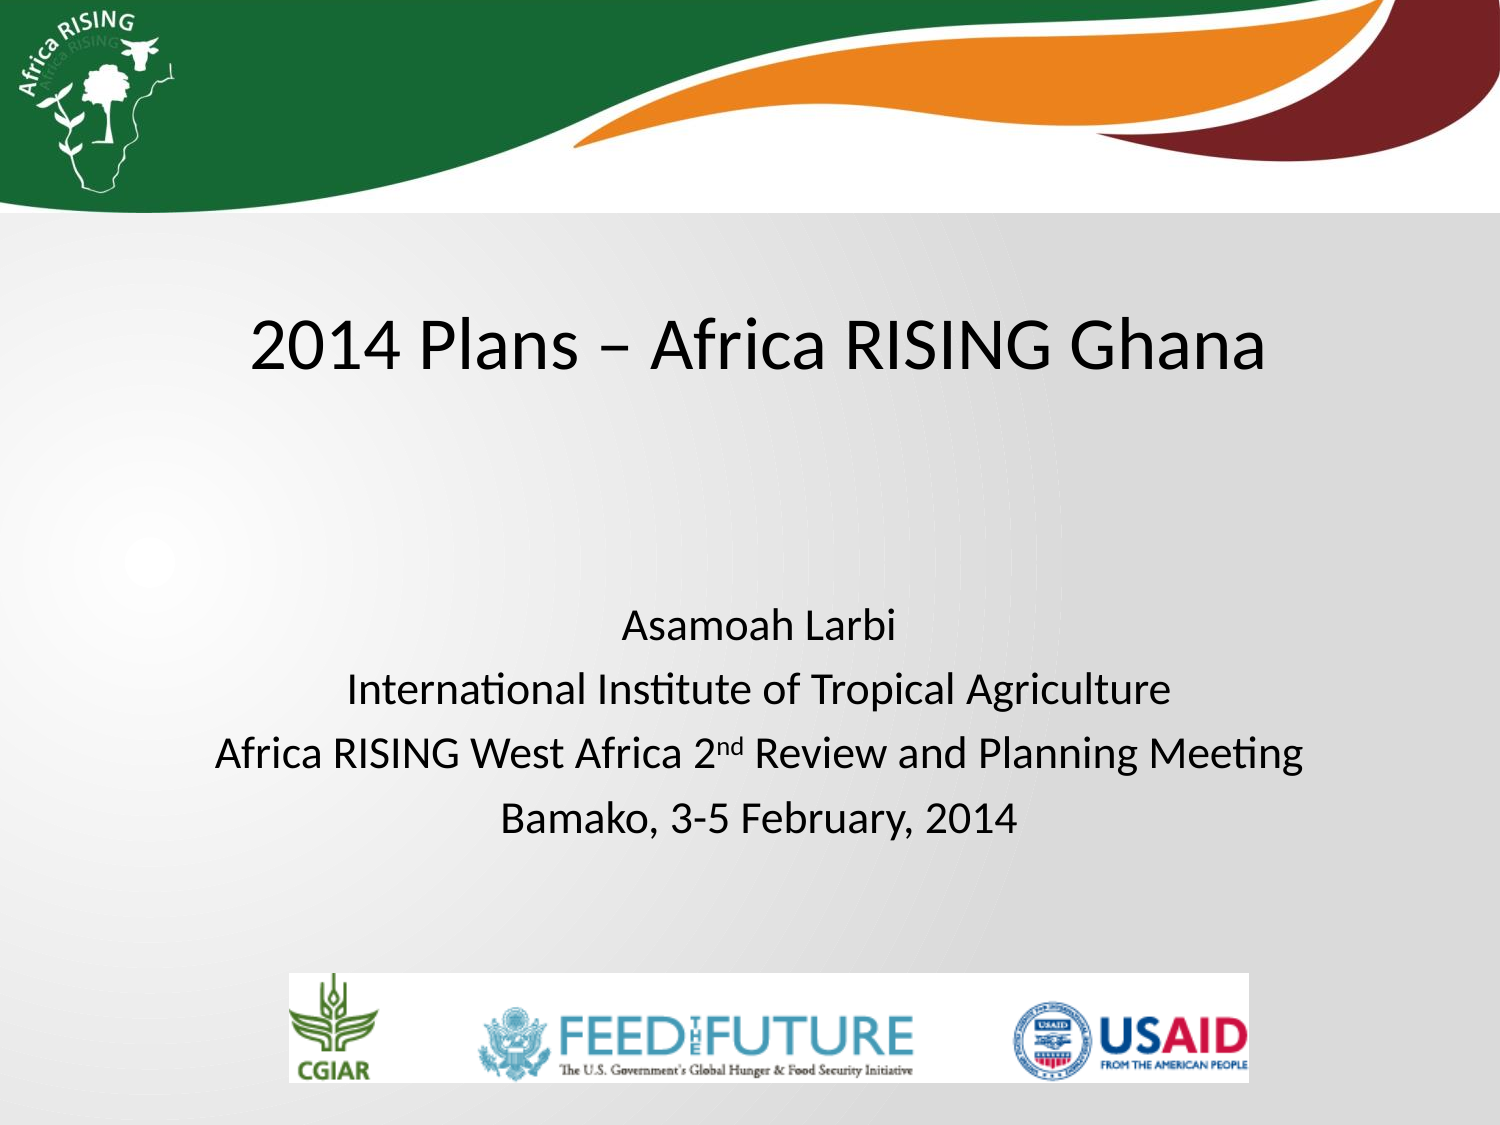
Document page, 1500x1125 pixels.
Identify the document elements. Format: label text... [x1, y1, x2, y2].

list 2014 Plans – Africa RISING Ghana [75, 287, 1425, 475]
picture [289, 973, 1249, 1083]
list Asamoah Larbi International Institute of Tropical Agriculture Africa RISING West Africa 2nd Review and Planning Meeting Bamako, 3-5 February, 2014 [62, 587, 1438, 863]
picture [0, 0, 1500, 213]
